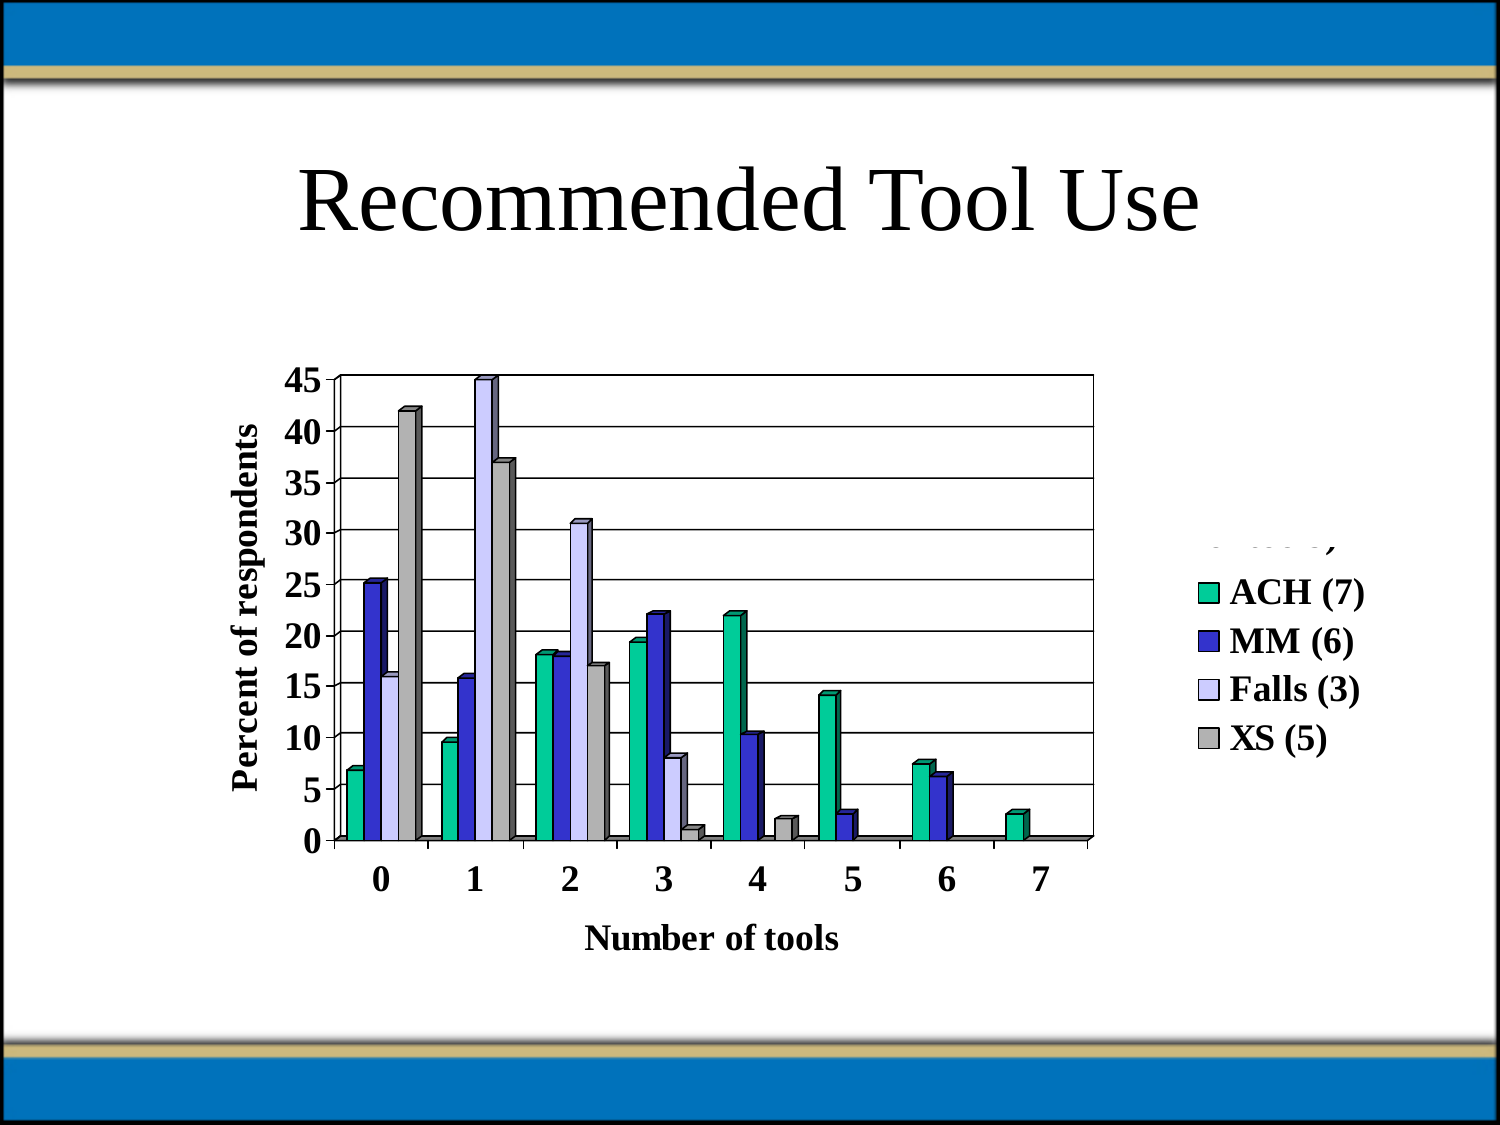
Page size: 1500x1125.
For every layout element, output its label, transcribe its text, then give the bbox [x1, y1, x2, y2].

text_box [112, 324, 1388, 1001]
title Recommended Tool Use [112, 99, 1388, 288]
picture [0, 0, 1500, 1125]
